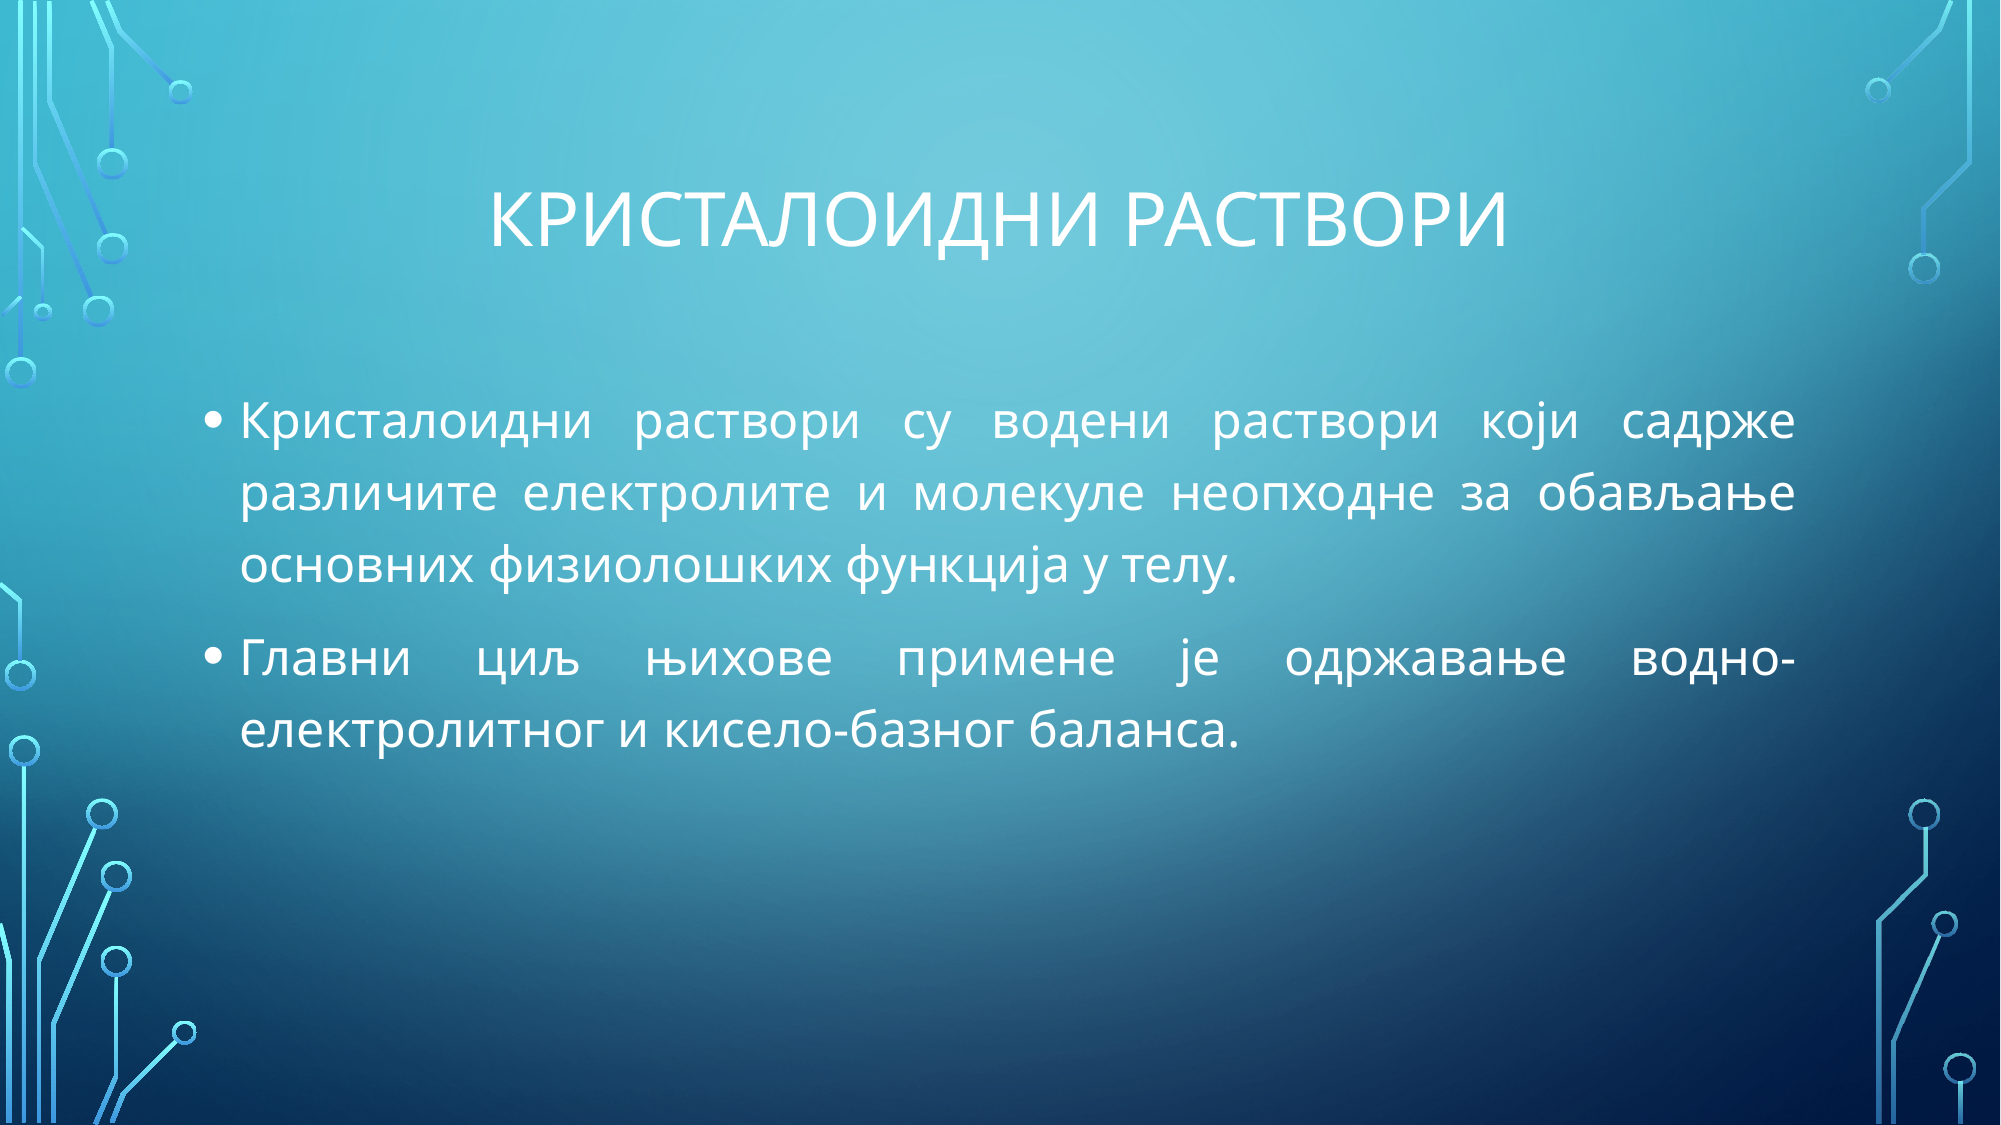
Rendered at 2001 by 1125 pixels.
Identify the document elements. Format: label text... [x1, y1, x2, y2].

title Кристалоидни раствори [187, 101, 1813, 344]
list Кристалоидни раствори су водени раствори који садрже различите електролите и молекуле неопходне за обављање основних физиолошких функција у телу. Главни циљ њихове примене је одржавање водно-електролитног и кисело-базног баланса. [187, 369, 1813, 950]
